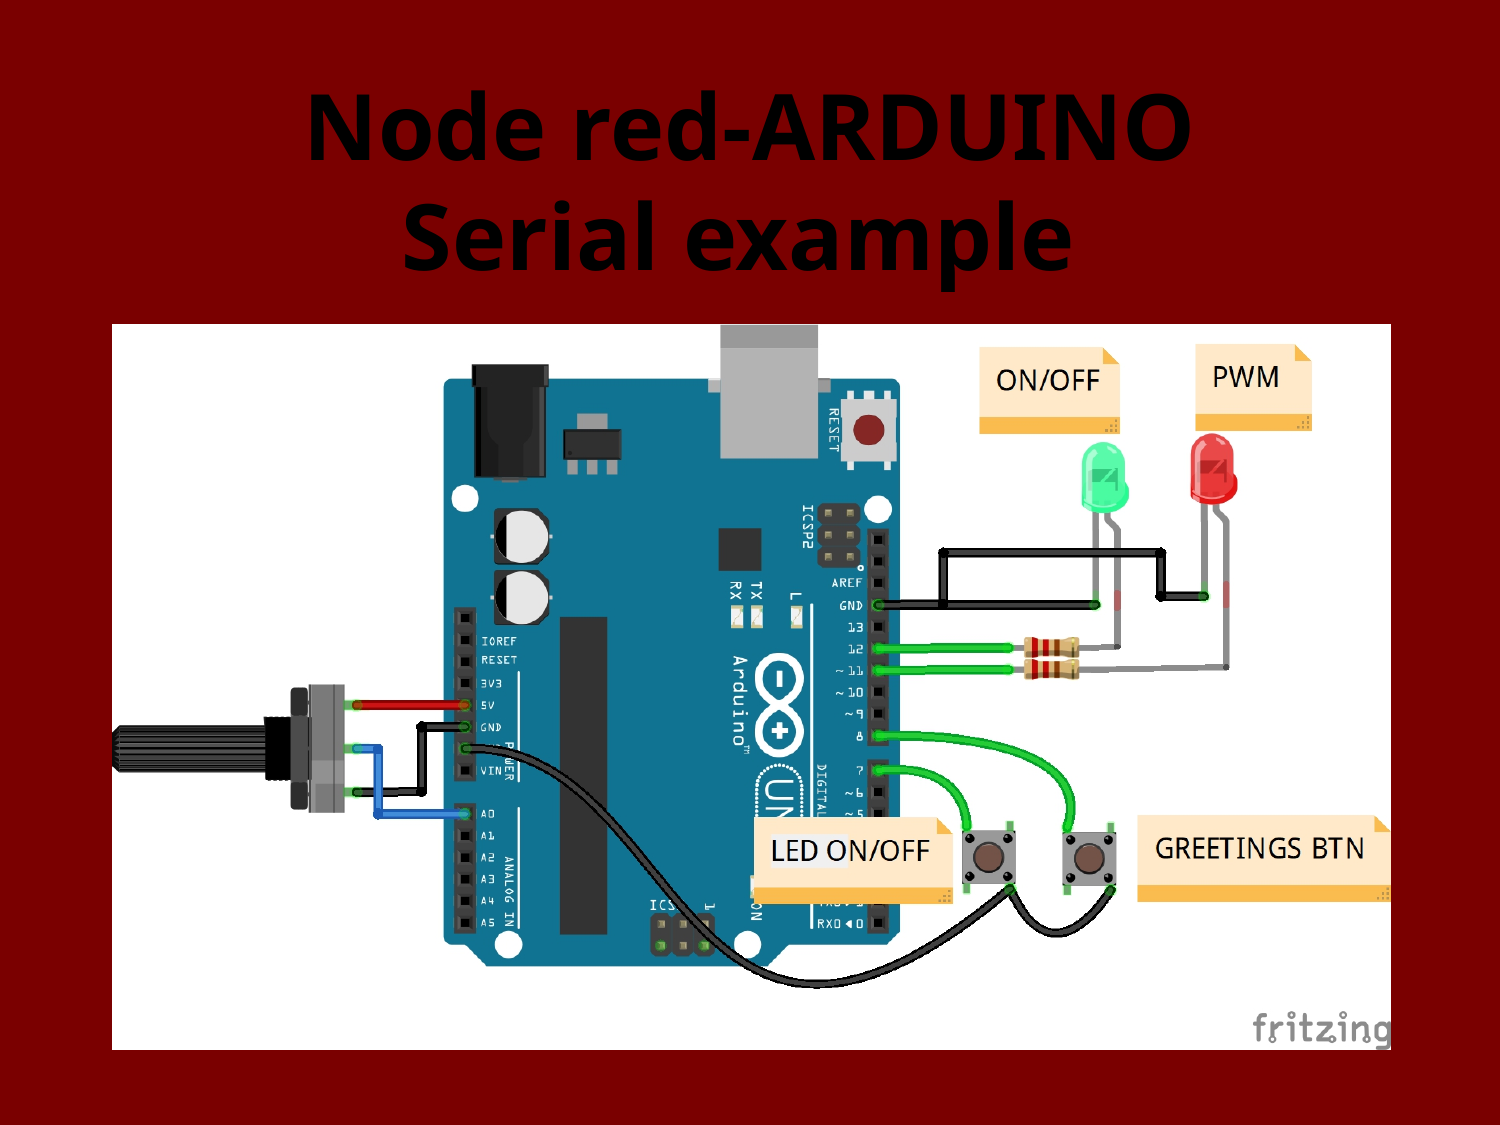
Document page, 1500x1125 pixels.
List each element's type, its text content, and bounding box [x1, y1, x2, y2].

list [112, 324, 1392, 1051]
title Node red-ARDUINO Serial example [75, 45, 1425, 313]
